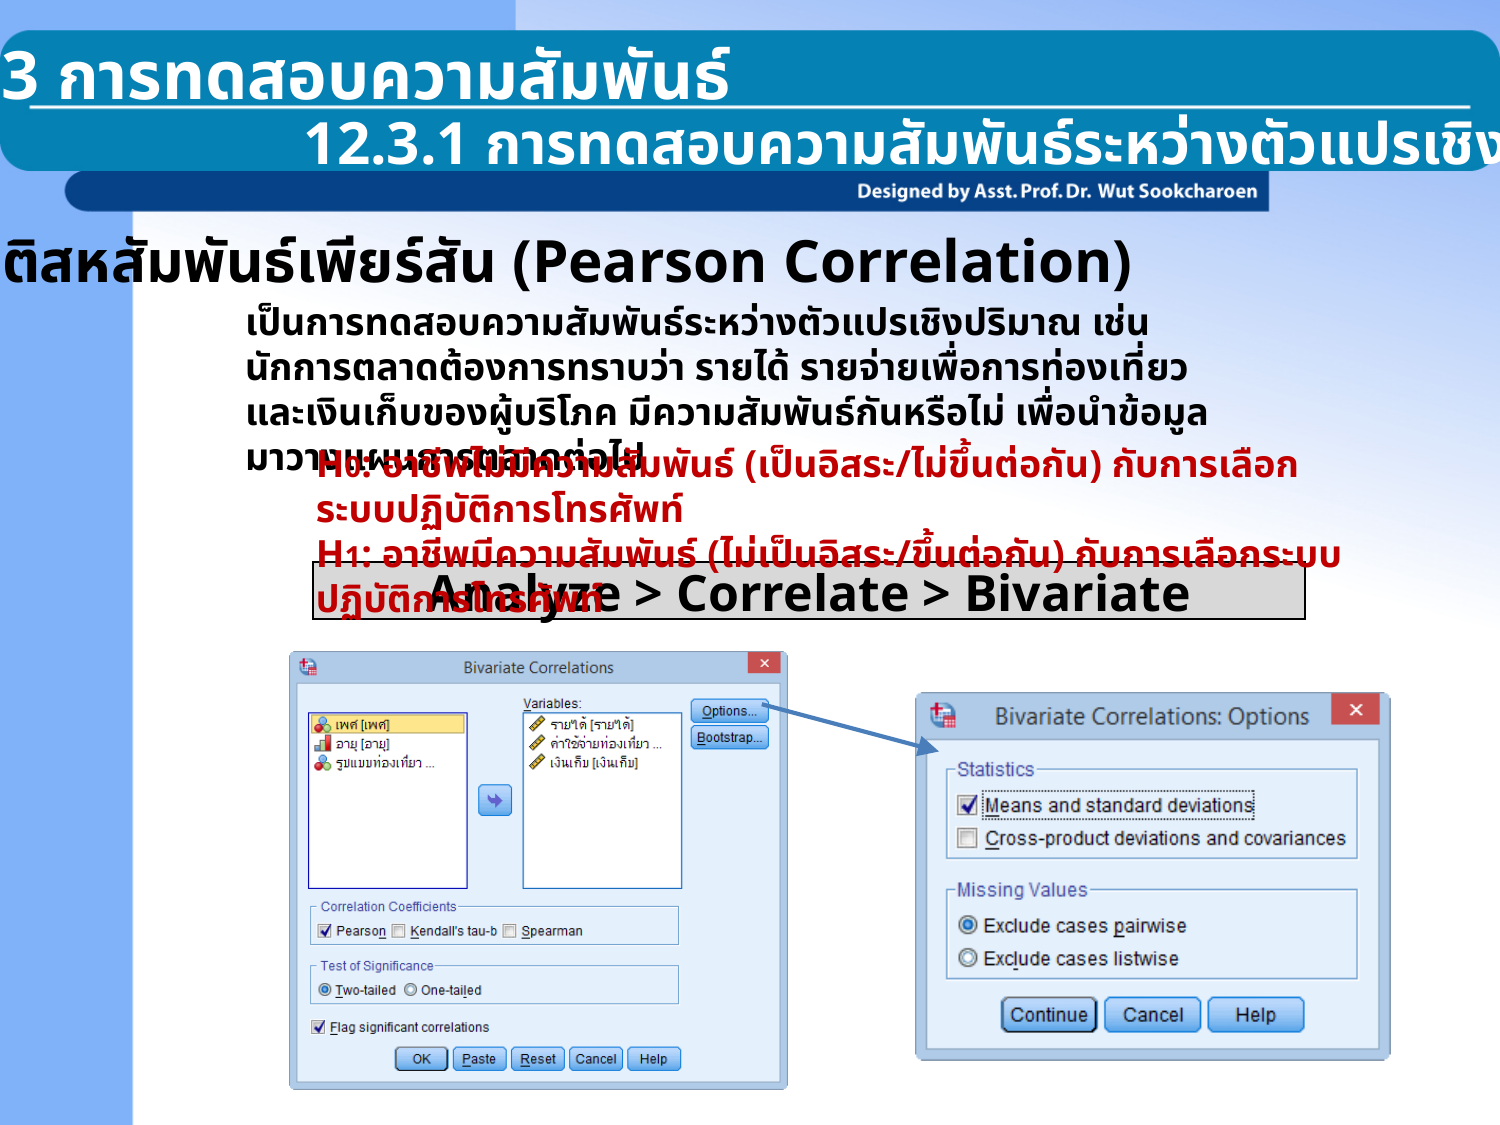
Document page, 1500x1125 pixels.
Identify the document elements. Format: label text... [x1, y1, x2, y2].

text_box H0: อาชีพไม่มีความสัมพันธ์ (เป็นอิสระ/ไม่ขึ้นต่อกัน) กับการเลือกระบบปฏิบัติการโทรศัพท์ H1: อาชีพมีความสัมพันธ์ (ไม่เป็นอิสระ/ขึ้นต่อกัน) กับการเลือกระบบปฏิบัติการโทรศัพท์ [301, 432, 1388, 628]
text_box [761, 703, 940, 752]
text_box 12.3 การทดสอบความสัมพันธ์ [0, 25, 746, 121]
text_box สถิติสหสัมพันธ์เพียร์สัน (Pearson Correlation) [0, 216, 1148, 302]
text_box 12.3.1 การทดสอบความสัมพันธ์ระหว่างตัวแปรเชิงปริมาณ [289, 98, 1500, 184]
picture [0, 0, 1500, 53]
text_box เป็นการทดสอบความสัมพันธ์ระหว่างตัวแปรเชิงปริมาณ เช่น นักการตลาดต้องการทราบว่า รายได้ รายจ่ายเพื่อการท่องเที่ยว และเงินเก็บของผู้บริโภค มีความสัมพันธ์กันหรือไม่ เพื่อนำข้อมูลมาวางแผนการตลาดต่อไป [230, 290, 1235, 486]
picture [0, 149, 1500, 1125]
